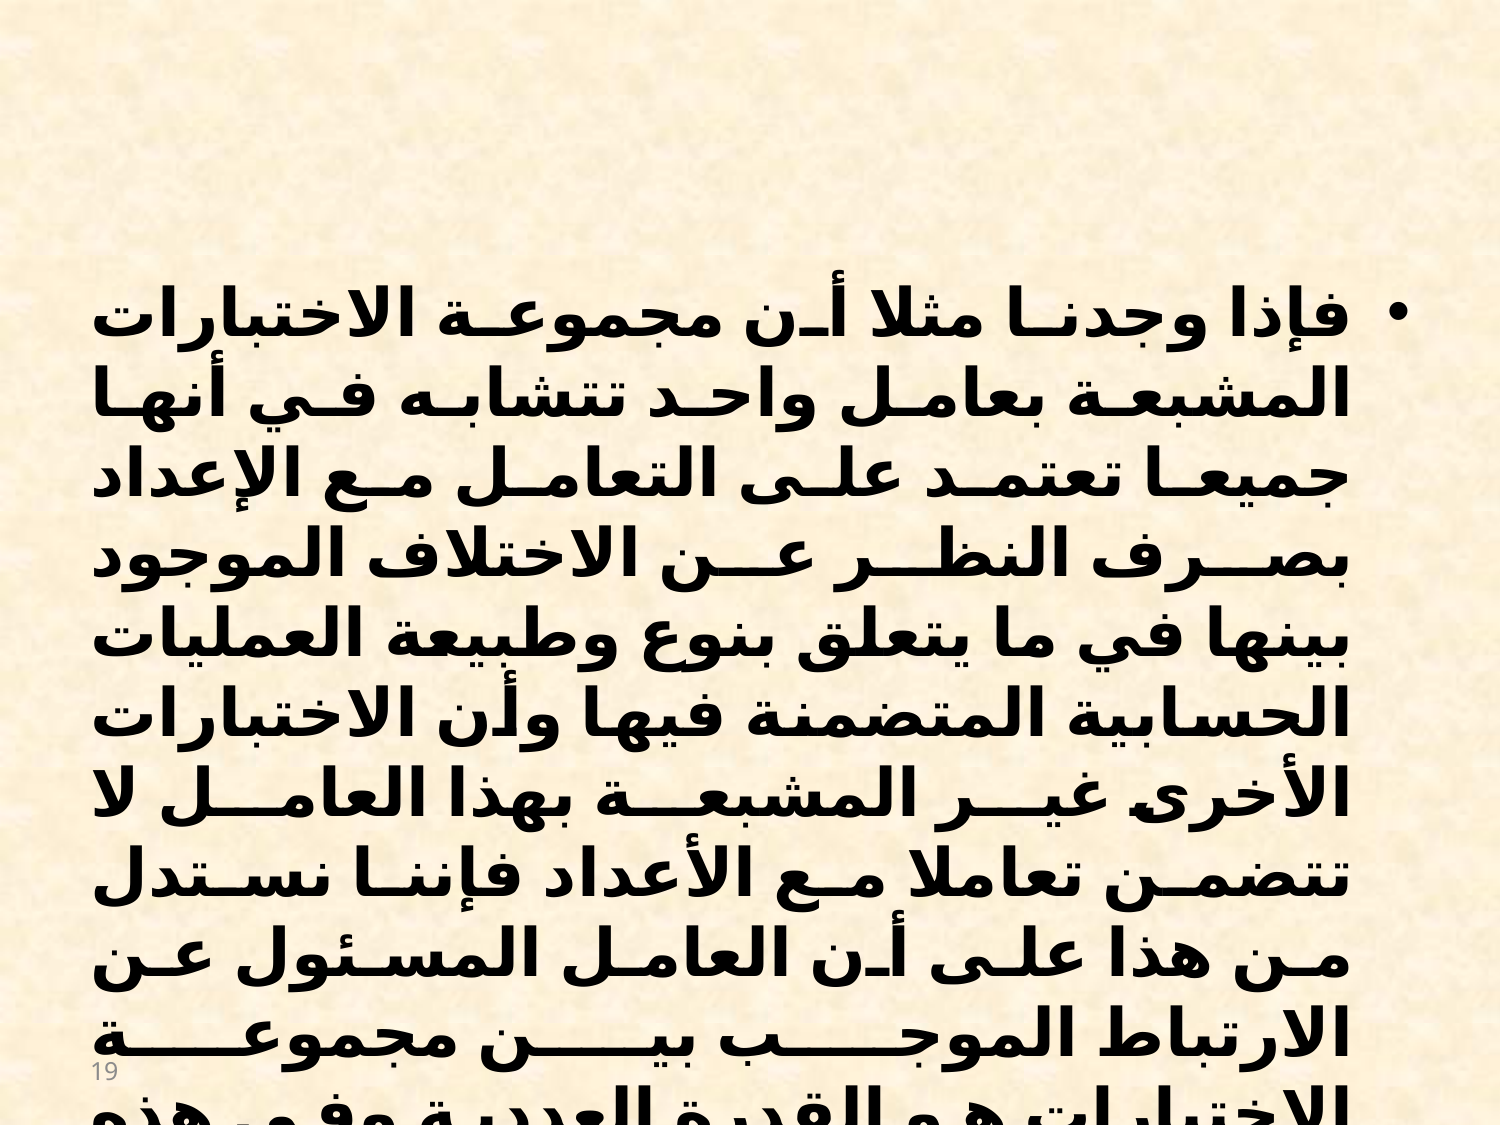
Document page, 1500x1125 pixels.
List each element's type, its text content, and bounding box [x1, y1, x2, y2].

list فإذا وجدنا مثلا أن مجموعة الاختبارات المشبعة بعامل واحد تتشابه في أنها جميعا تعتمد على التعامل مع الإعداد بصرف النظر عن الاختلاف الموجود بينها في ما يتعلق بنوع وطبيعة العمليات الحسابية المتضمنة فيها وأن الاختبارات الأخرى غير المشبعة بهذا العامل لا تتضمن تعاملا مع الأعداد فإننا نستدل من هذا على أن العامل المسئول عن الارتباط الموجب بين مجموعة الاختبارات هو القدرة العددية وفي هذه الحالة قد فسرنا العامل تفسيرا نفسيا. [75, 262, 1425, 1005]
picture [0, 0, 1500, 1125]
slide_number 19 [75, 1042, 425, 1103]
